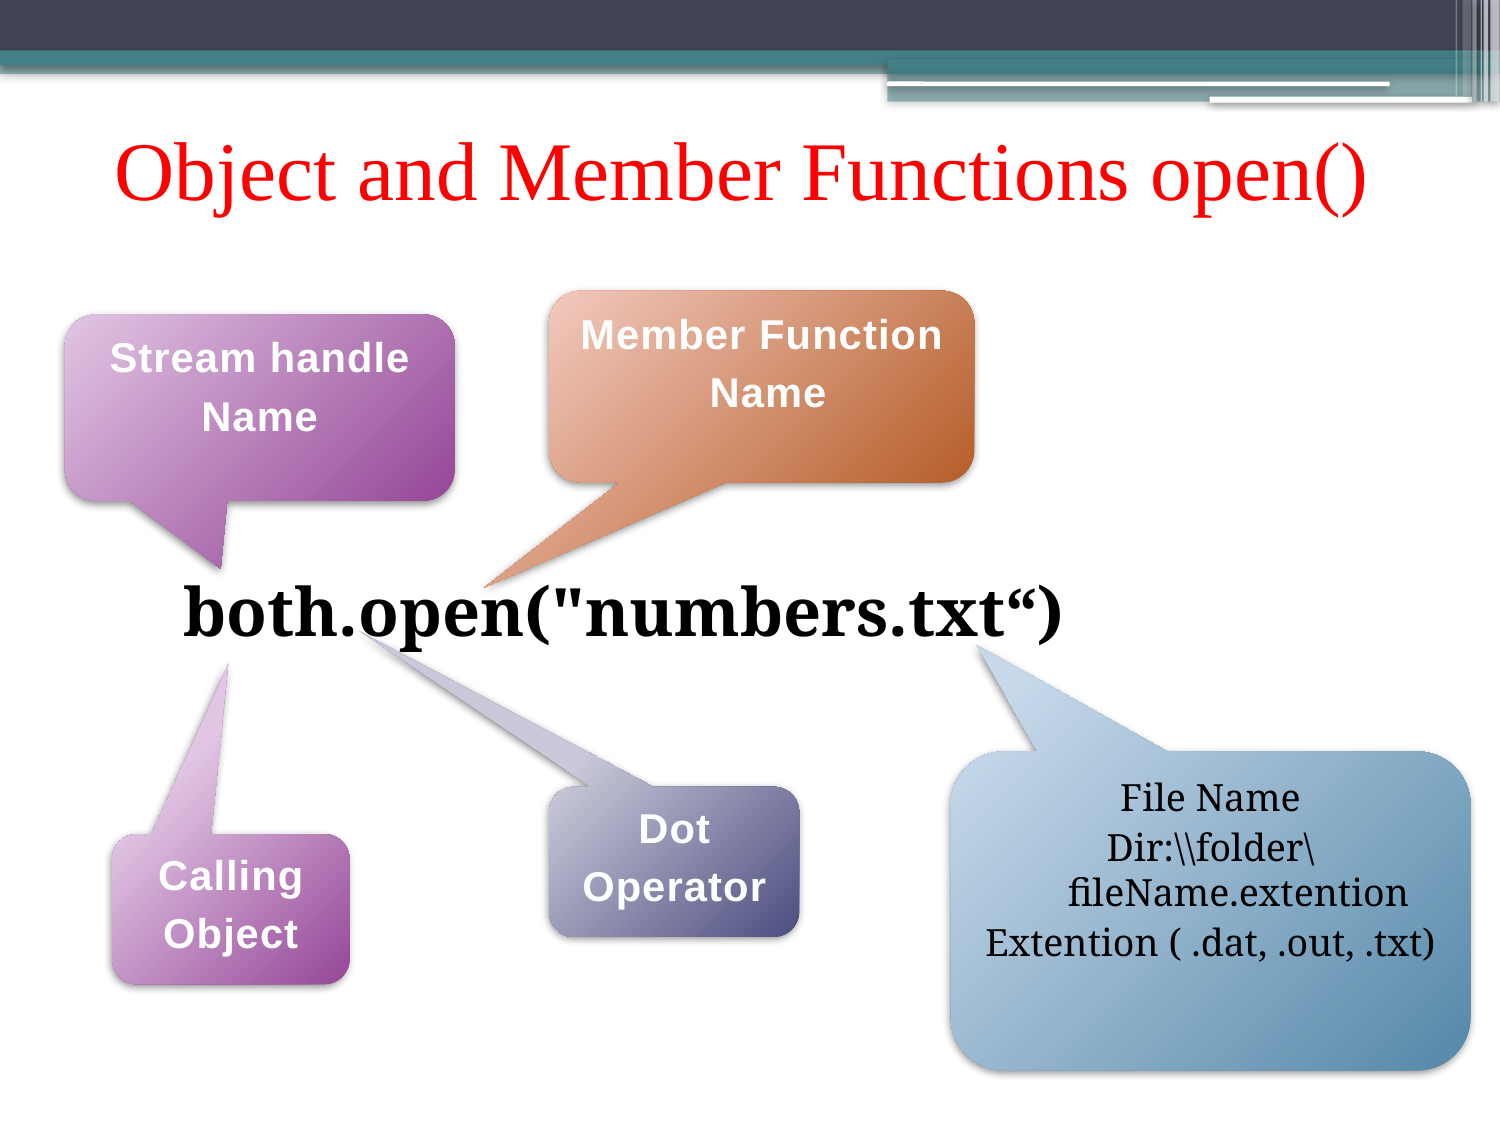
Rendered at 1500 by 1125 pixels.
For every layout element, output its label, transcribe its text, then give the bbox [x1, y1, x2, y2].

text_box Stream handle Name [64, 314, 455, 569]
list both.open("numbers.txt“) [150, 562, 1500, 688]
text_box Calling Object [112, 663, 350, 985]
title Object and Member Functions open() [99, 37, 1388, 225]
text_box Dot Operator [359, 631, 800, 937]
text_box File Name Dir:\\folder\fileName.extention Extention ( .dat, .out, .txt) [950, 644, 1471, 1071]
text_box Member Function Name [484, 290, 975, 588]
